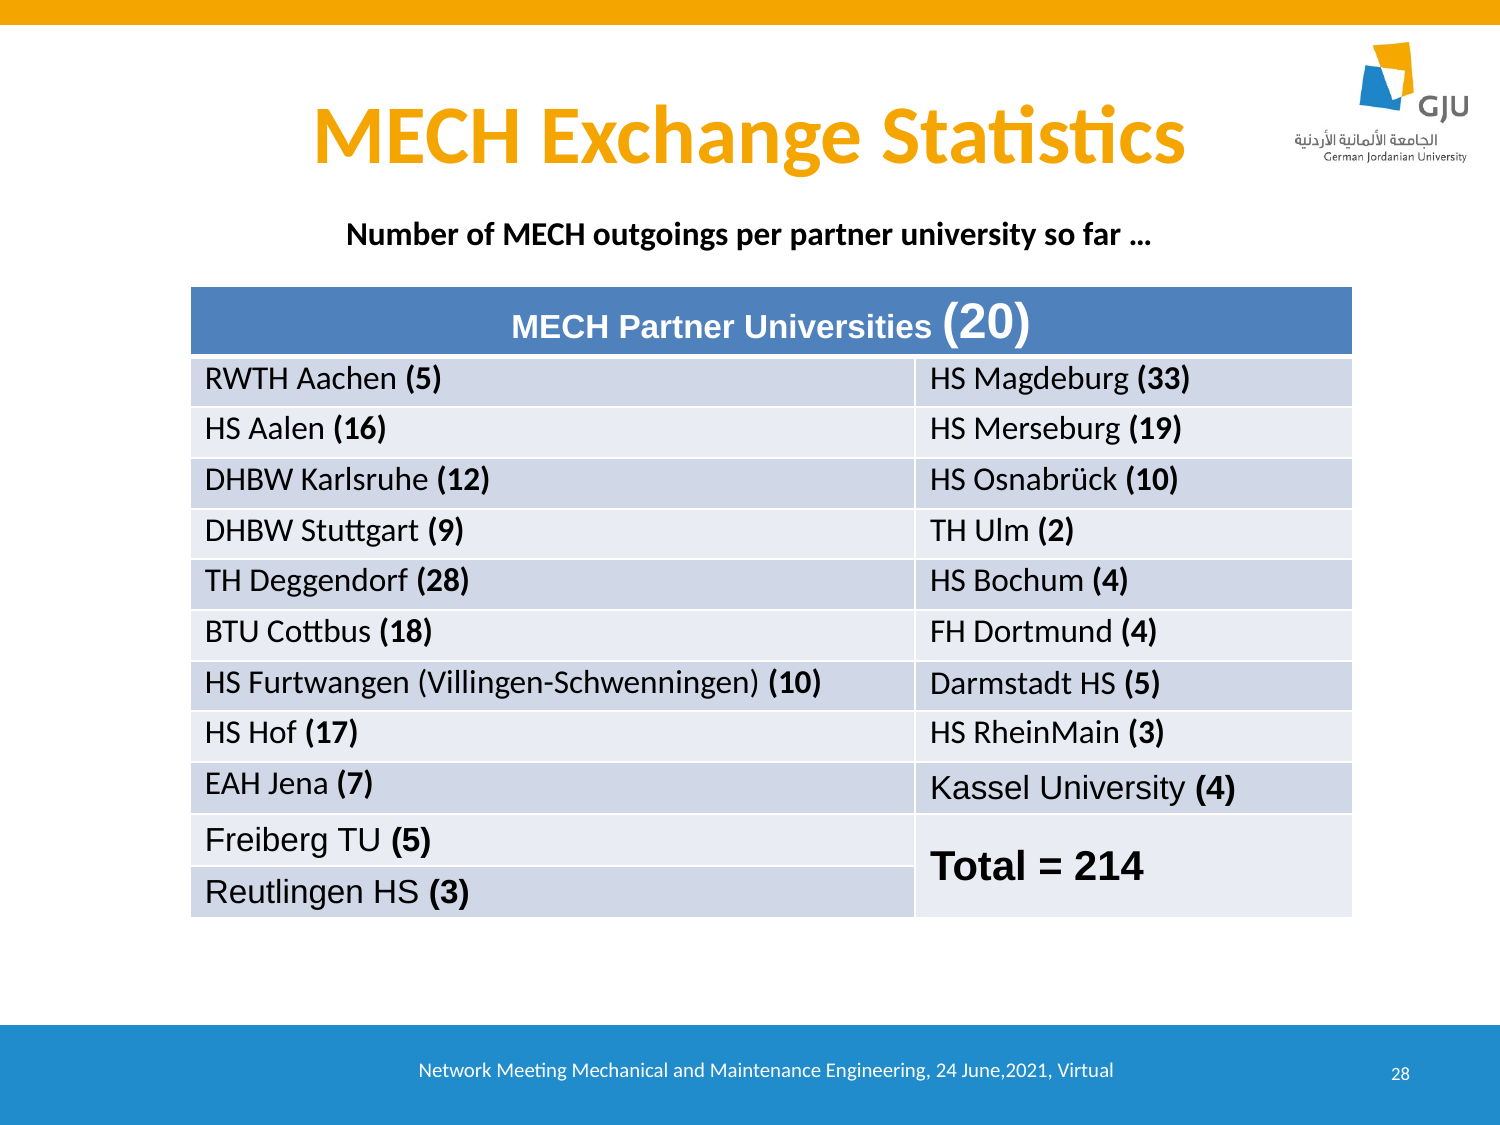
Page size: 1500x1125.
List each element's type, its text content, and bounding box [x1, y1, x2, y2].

table_cell EAH Jena (7) [191, 763, 914, 813]
table_cell Total = 214 [916, 815, 1352, 917]
table_cell HS Aalen (16) [191, 408, 914, 457]
table_cell HS Osnabrück (10) [916, 459, 1352, 508]
table_cell Reutlingen HS (3) [191, 867, 914, 917]
table_cell Freiberg TU (5) [191, 815, 914, 865]
table_cell DHBW Stuttgart (9) [191, 510, 914, 558]
table_cell HS Hof (17) [191, 712, 914, 761]
table_cell FH Dortmund (4) [916, 611, 1352, 660]
table_cell HS Merseburg (19) [916, 408, 1352, 457]
picture [1295, 42, 1468, 163]
text_box Number of MECH outgoings per partner university so far … [331, 205, 1169, 260]
table_cell RWTH Aachen (5) [191, 359, 914, 406]
slide_number 28 [1258, 1042, 1425, 1103]
picture [0, 0, 1500, 25]
table_header MECH Partner Universities (20) [191, 287, 1352, 354]
table_cell HS RheinMain (3) [916, 712, 1352, 761]
table_cell HS Furtwangen (Villingen-Schwenningen) (10) [191, 662, 914, 710]
table_cell TH Ulm (2) [916, 510, 1352, 558]
table_cell DHBW Karlsruhe (12) [191, 459, 914, 508]
table_cell Kassel University (4) [916, 763, 1352, 813]
table_cell TH Deggendorf (28) [191, 560, 914, 609]
table_cell HS Magdeburg (33) [916, 359, 1352, 406]
footer Network Meeting Mechanical and Maintenance Engineering, 24 June,2021, Virtual [320, 1051, 1213, 1112]
table_cell Darmstadt HS (5) [916, 662, 1352, 710]
title MECH Exchange Statistics [75, 45, 1425, 233]
table_cell HS Bochum (4) [916, 560, 1352, 609]
table_cell BTU Cottbus (18) [191, 611, 914, 660]
